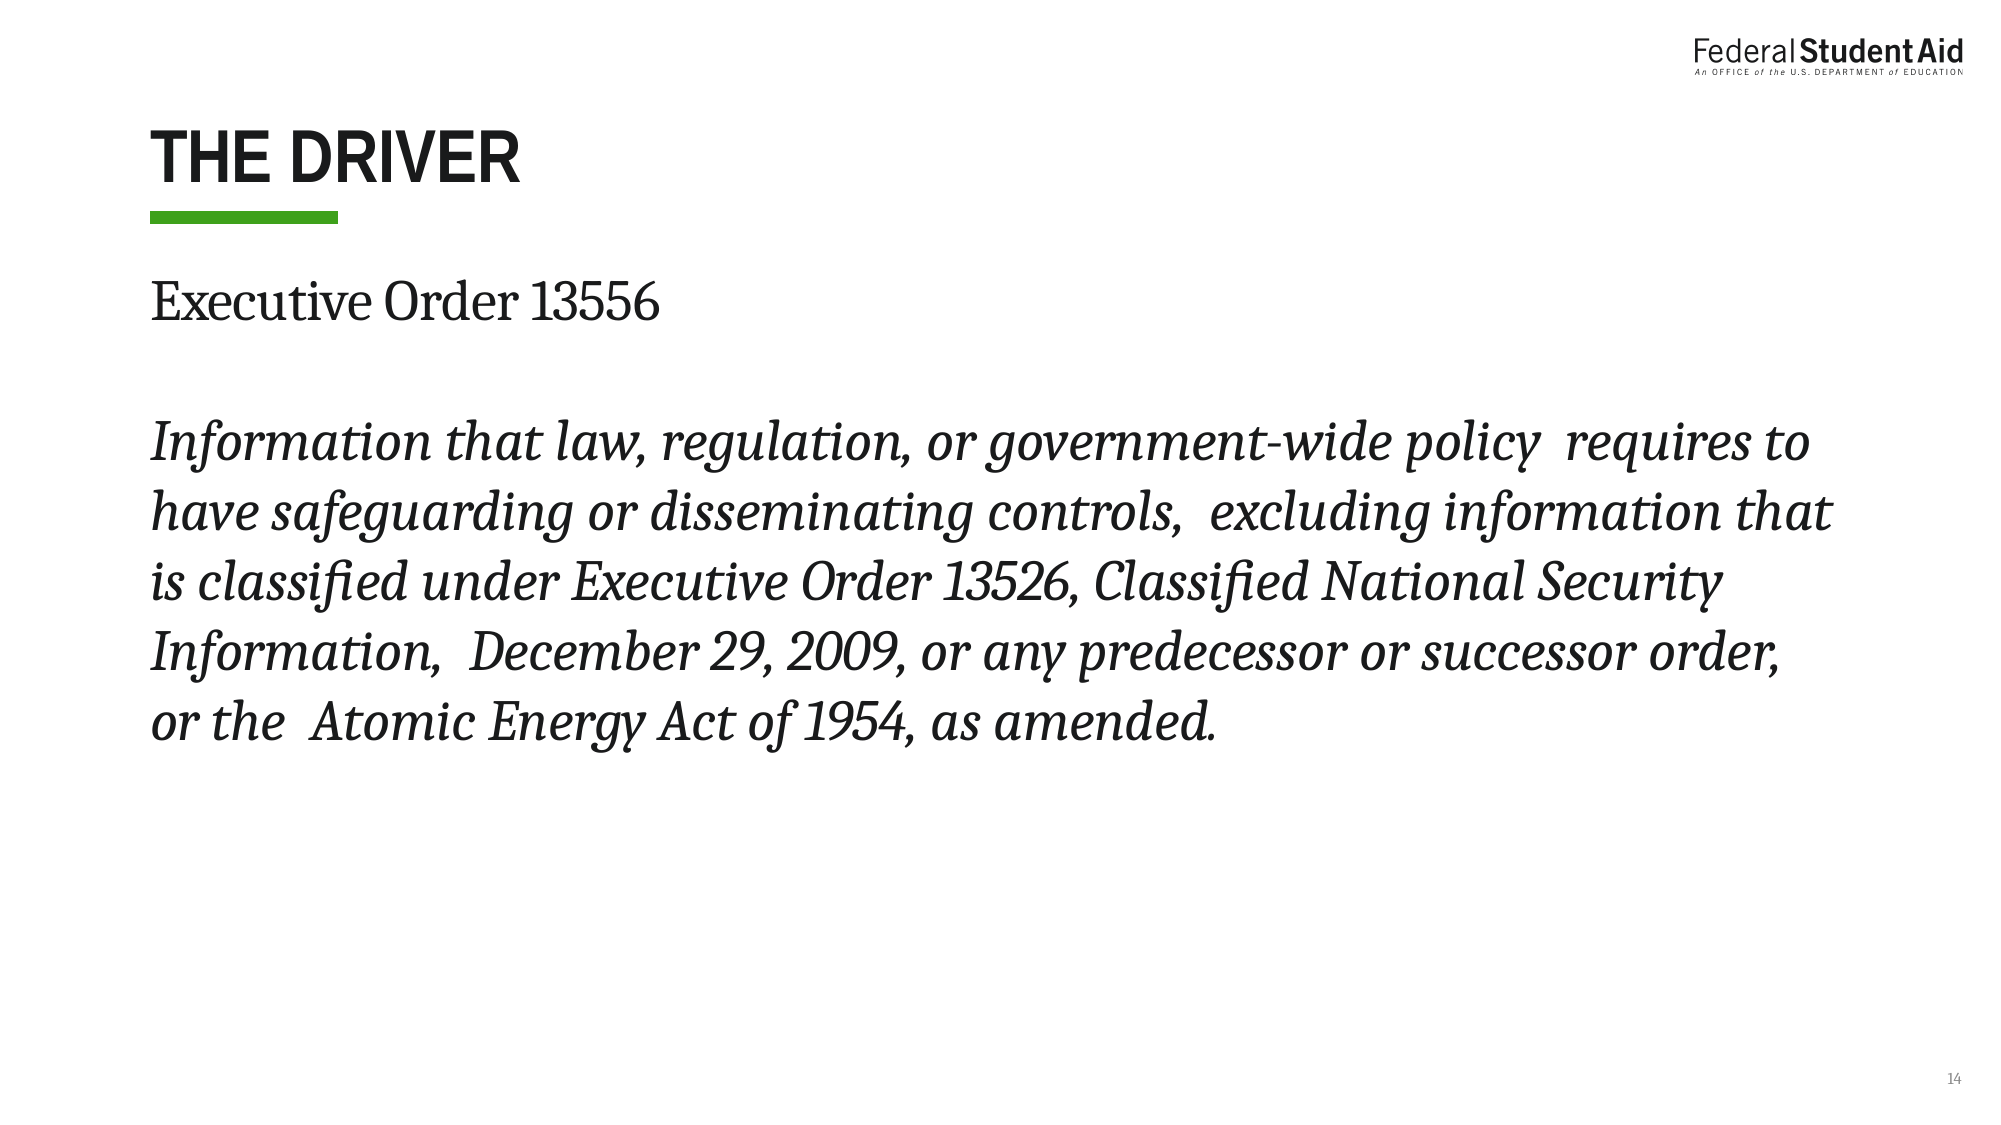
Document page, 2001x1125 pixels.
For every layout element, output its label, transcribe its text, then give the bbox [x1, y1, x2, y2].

picture [1694, 37, 1963, 75]
slide_number 14 [1916, 1068, 1962, 1089]
list Executive Order 13556 Information that law, regulation, or government-wide policy requires to have safeguarding or disseminating controls, excluding information that is classified under Executive Order 13526, Classified National Security Information, December 29, 2009, or any predecessor or successor order, or the Atomic Energy Act of 1954, as amended. [150, 262, 1842, 1050]
title The driver [150, 48, 1662, 199]
